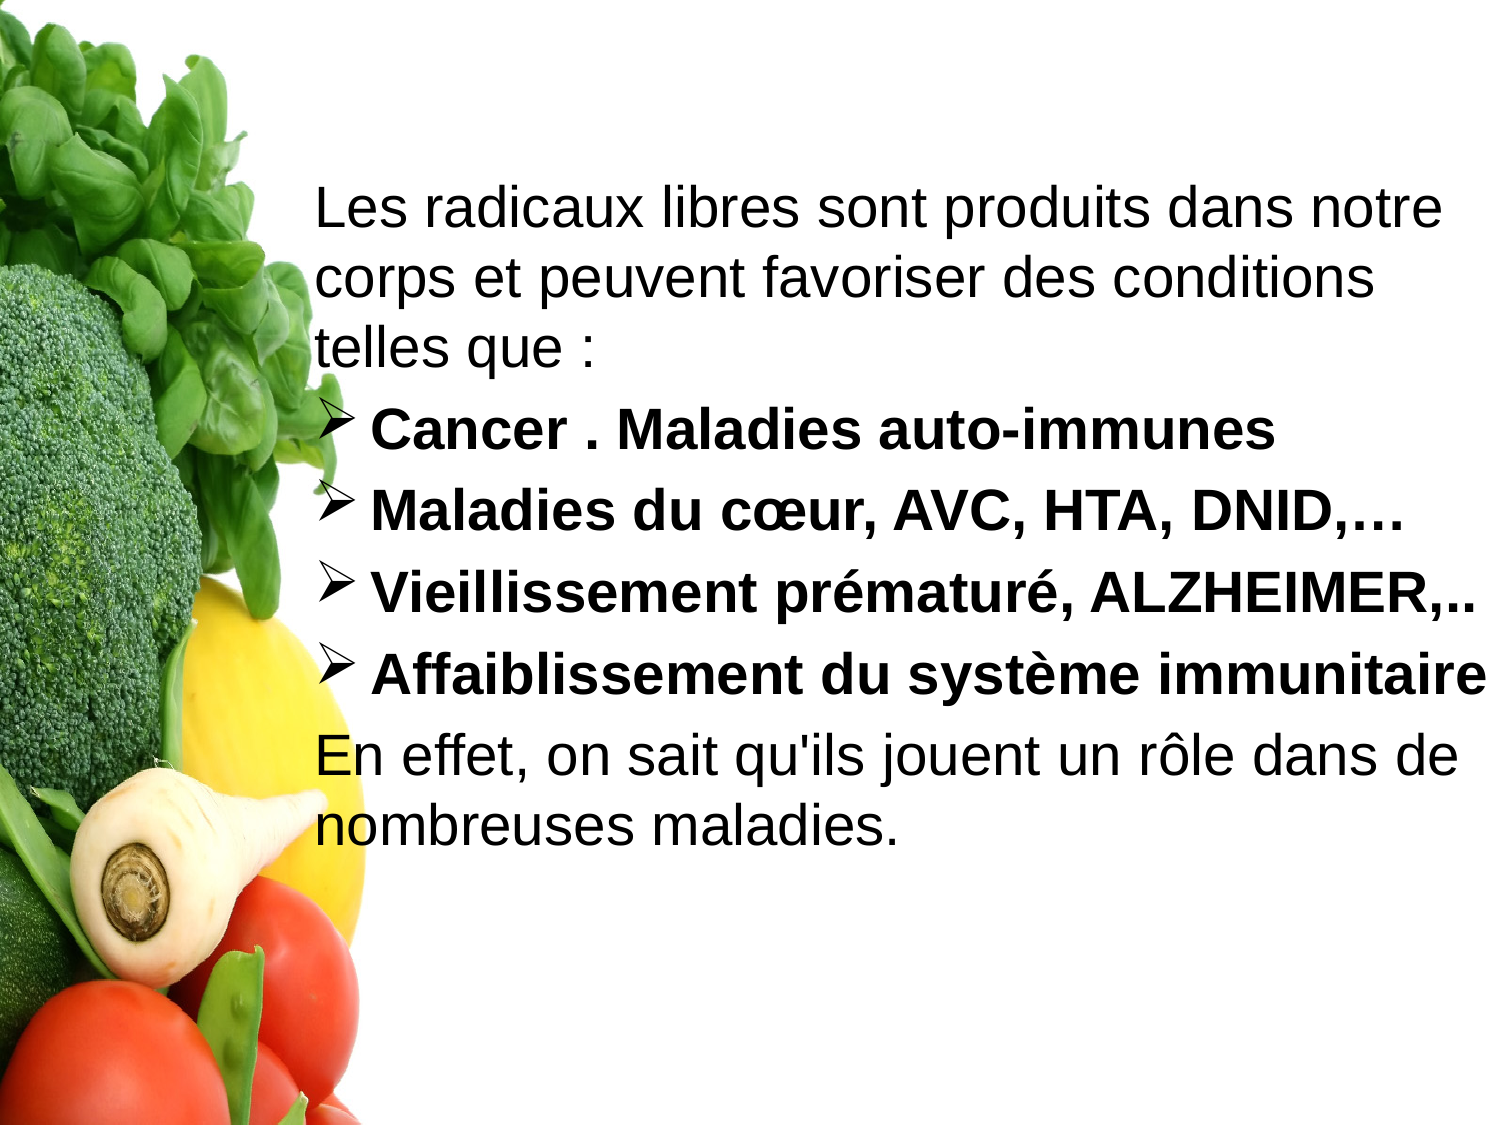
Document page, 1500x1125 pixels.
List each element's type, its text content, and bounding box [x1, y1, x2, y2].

picture [0, 0, 1500, 1125]
list Les radicaux libres sont produits dans notre corps et peuvent favoriser des conditions telles que : Cancer . Maladies auto-immunes Maladies du cœur, AVC, HTA, DNID,… Vieillissement prématuré, ALZHEIMER,.. Affaiblissement du système immunitaire En effet, on sait qu'ils jouent un rôle dans de nombreuses maladies. [299, 161, 1500, 1125]
